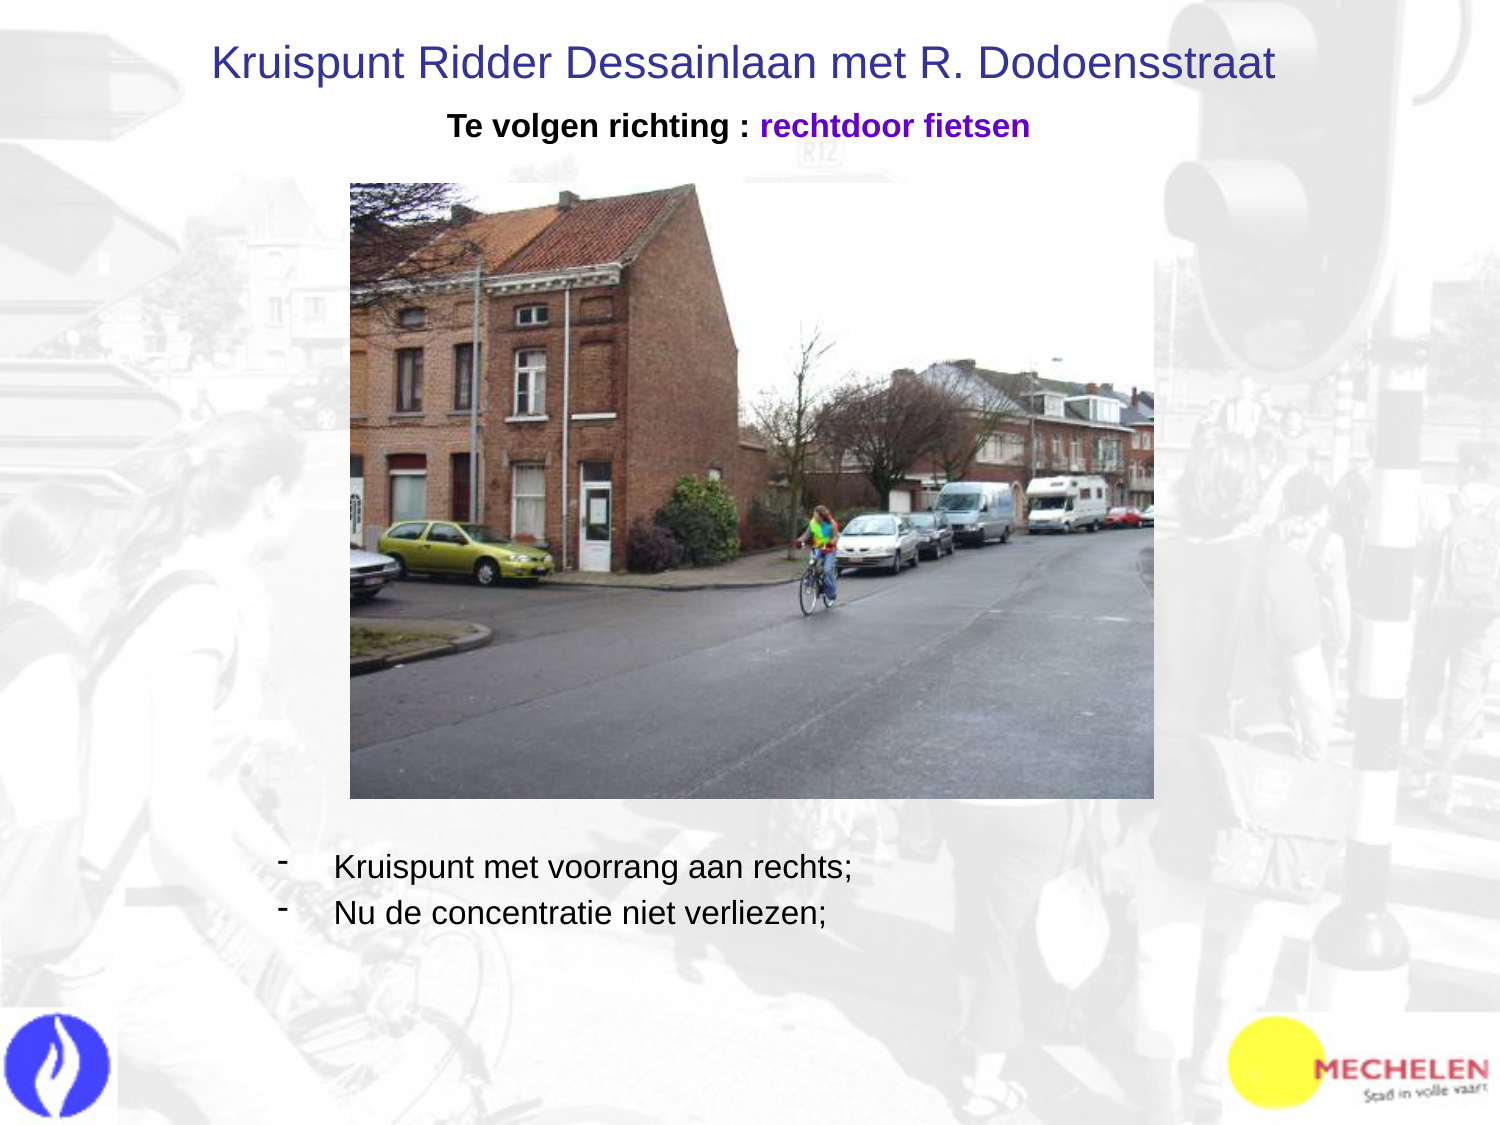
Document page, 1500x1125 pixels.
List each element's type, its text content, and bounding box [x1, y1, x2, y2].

picture [0, 0, 1500, 1125]
text_box Kruispunt met voorrang aan rechts; Nu de concentratie niet verliezen; [262, 837, 1313, 1000]
text_box Kruispunt Ridder Dessainlaan met R. Dodoensstraat Te volgen richting : rechtdoor fietsen [174, 24, 1313, 152]
